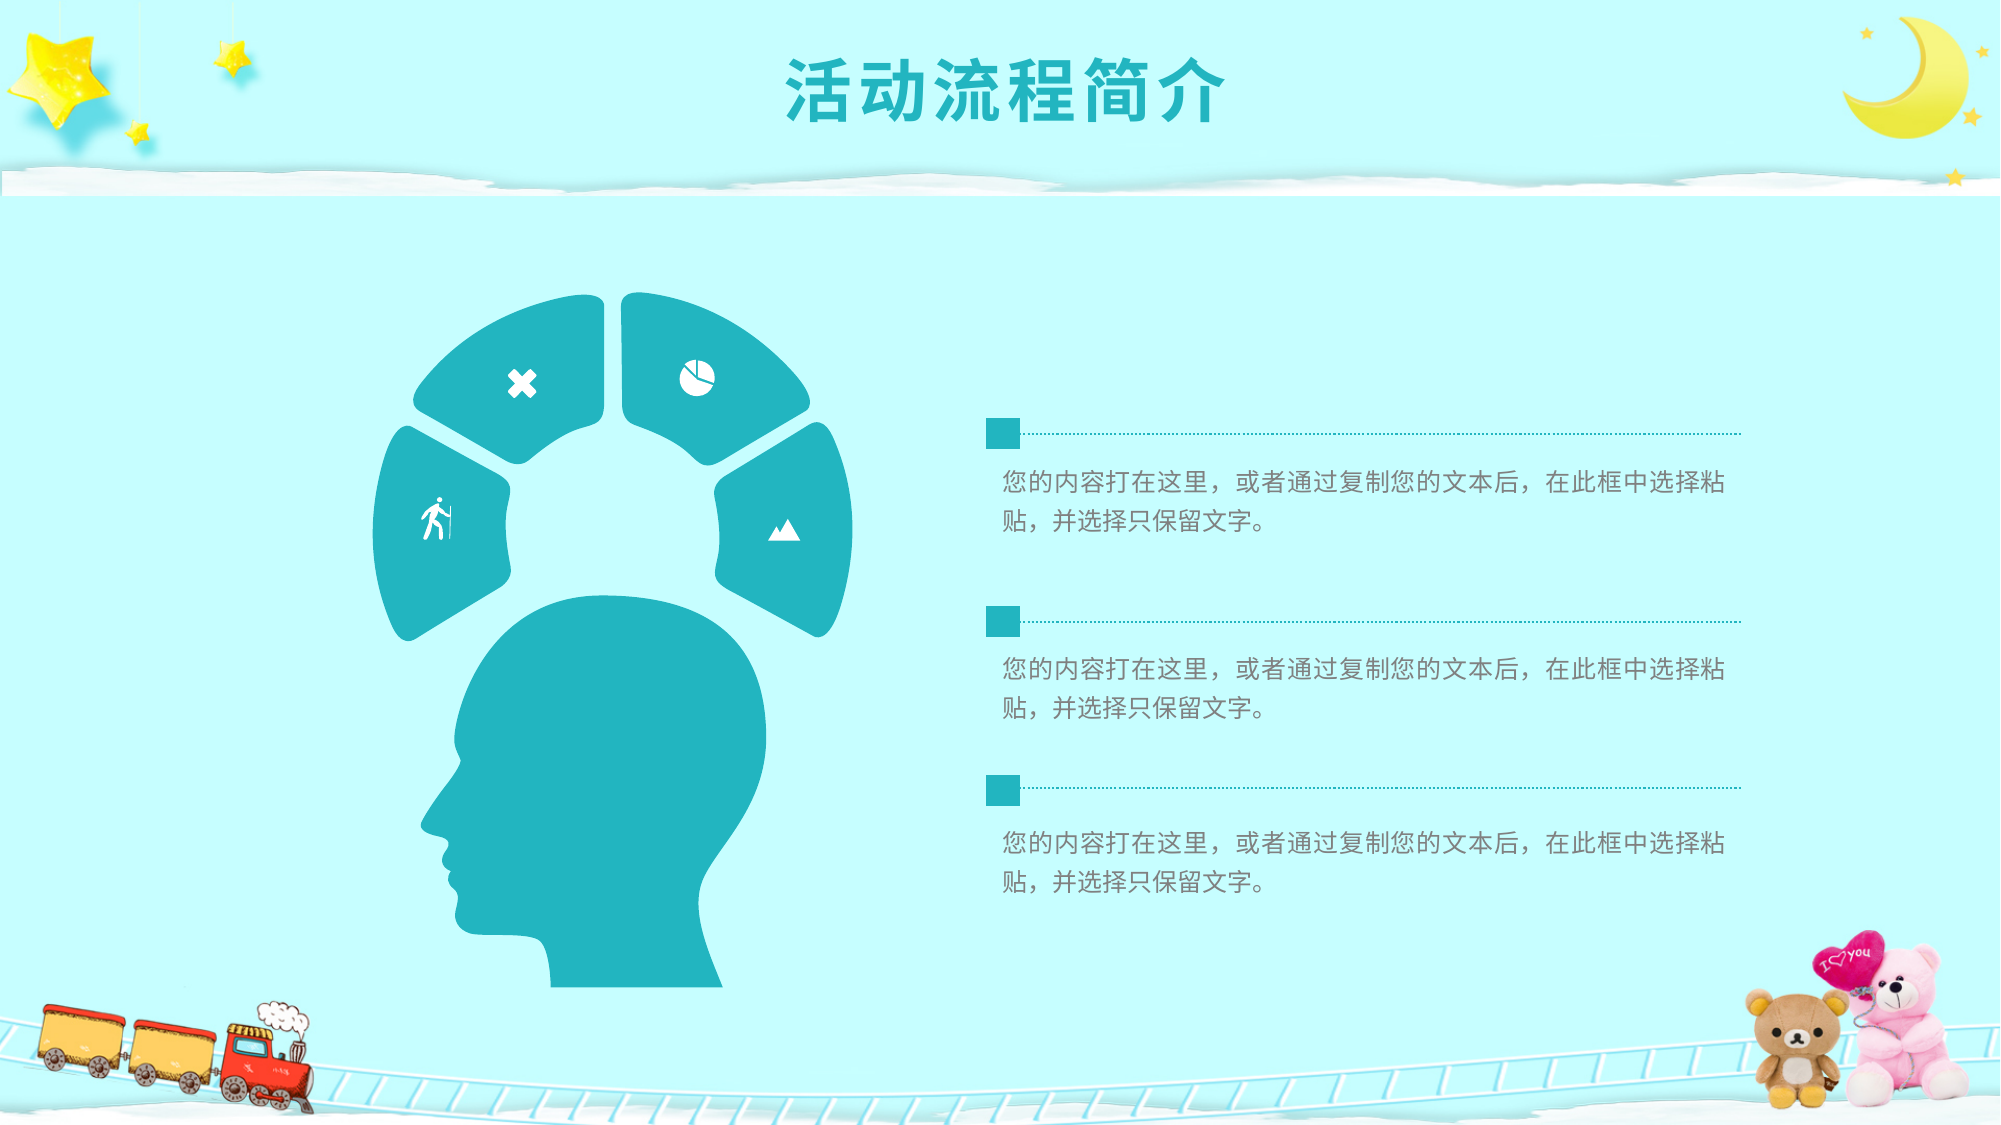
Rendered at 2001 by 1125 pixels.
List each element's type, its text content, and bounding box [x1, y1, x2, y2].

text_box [987, 419, 1742, 448]
text_box 您的内容打在这里，或者通过复制您的文本后，在此框中选择粘贴，并选择只保留文字。 [987, 637, 1742, 730]
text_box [987, 775, 1742, 805]
text_box 您的内容打在这里，或者通过复制您的文本后，在此框中选择粘贴，并选择只保留文字。 [987, 811, 1742, 905]
text_box 活动流程简介 [759, 47, 1251, 130]
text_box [366, 287, 859, 988]
text_box 您的内容打在这里，或者通过复制您的文本后，在此框中选择粘贴，并选择只保留文字。 [987, 450, 1742, 543]
picture [0, 0, 2001, 1125]
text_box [987, 607, 1742, 636]
